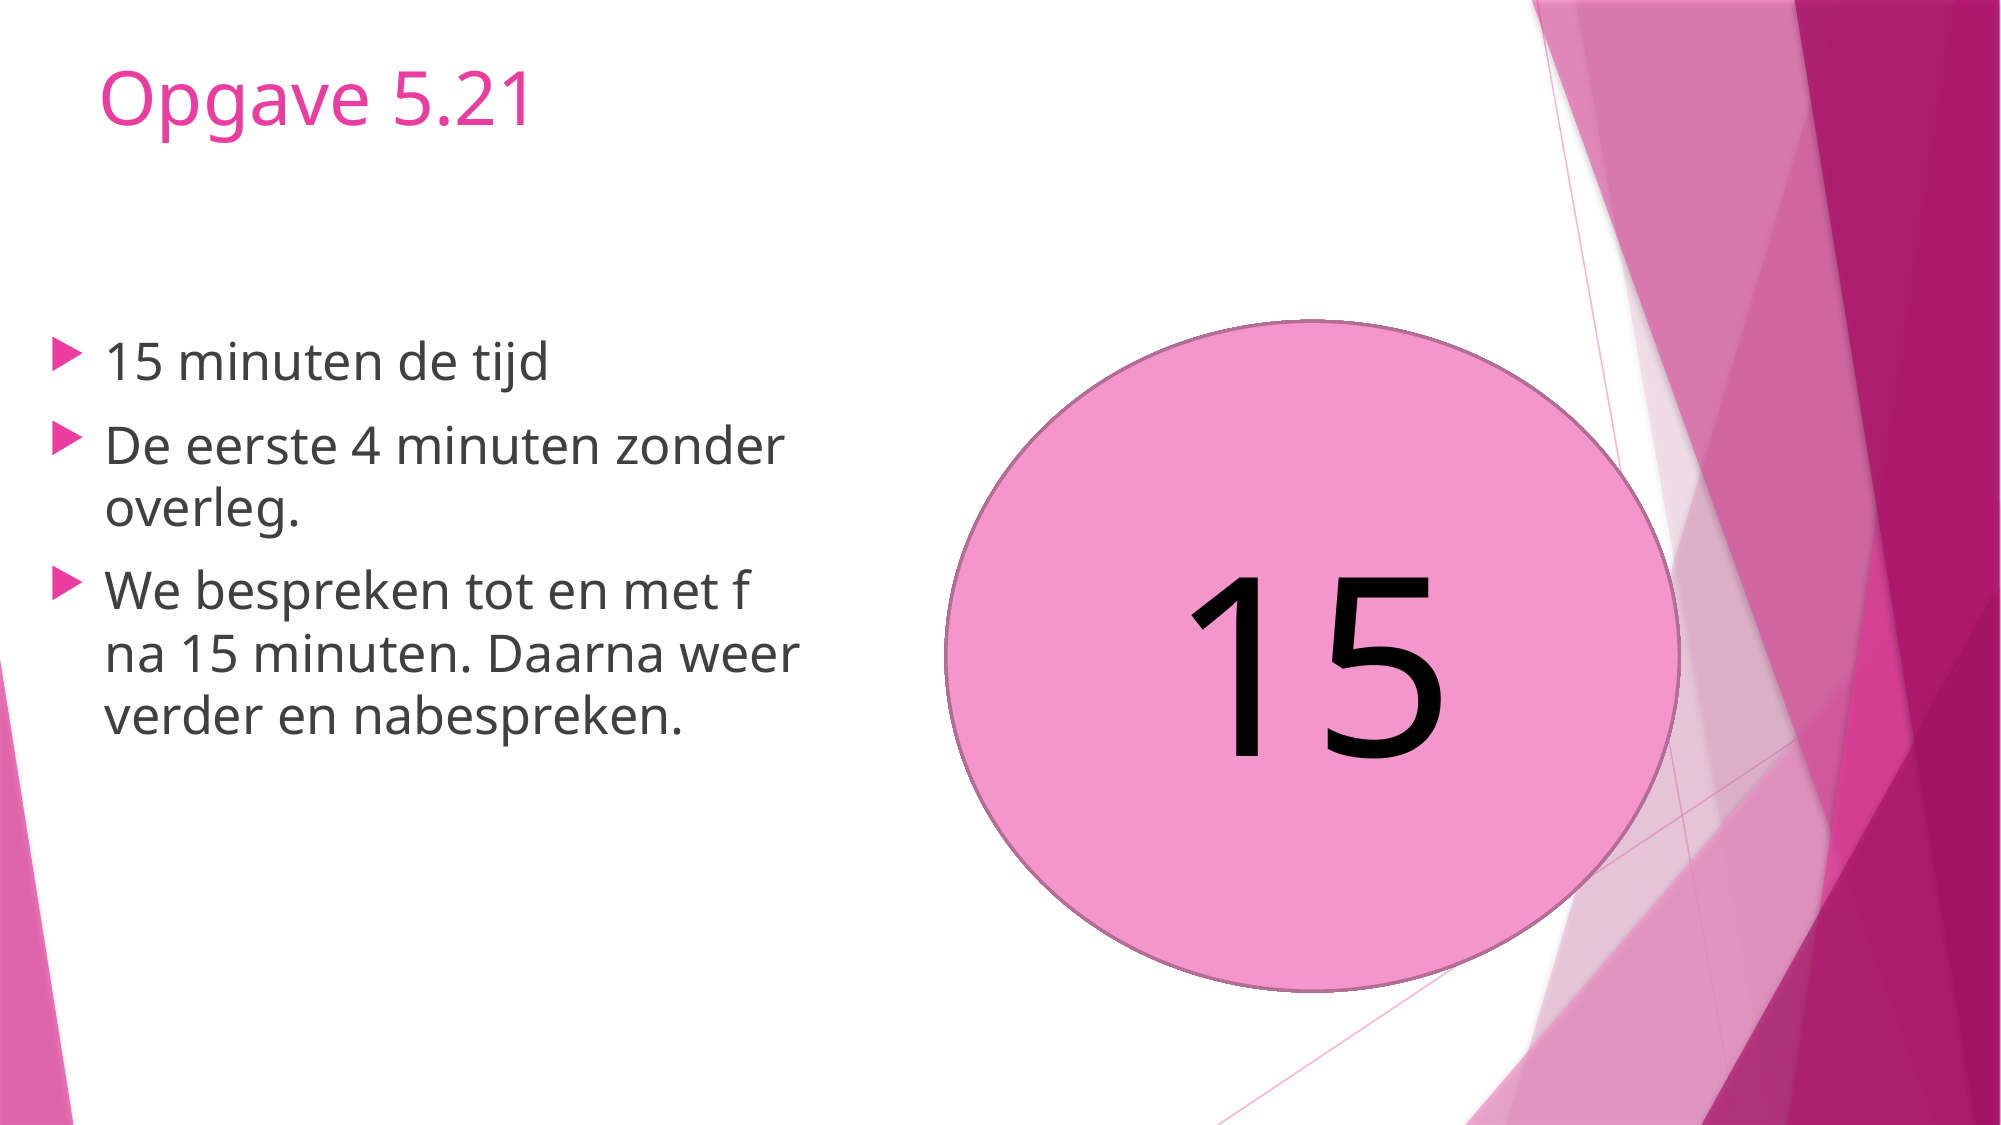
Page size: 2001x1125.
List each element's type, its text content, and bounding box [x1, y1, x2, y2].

text_box 15 [944, 319, 1681, 993]
title Opgave 5.21 [83, 42, 1494, 260]
list 15 minuten de tijd De eerste 4 minuten zonder overleg. We bespreken tot en met f na 15 minuten. Daarna weer verder en nabespreken. [33, 321, 818, 1013]
